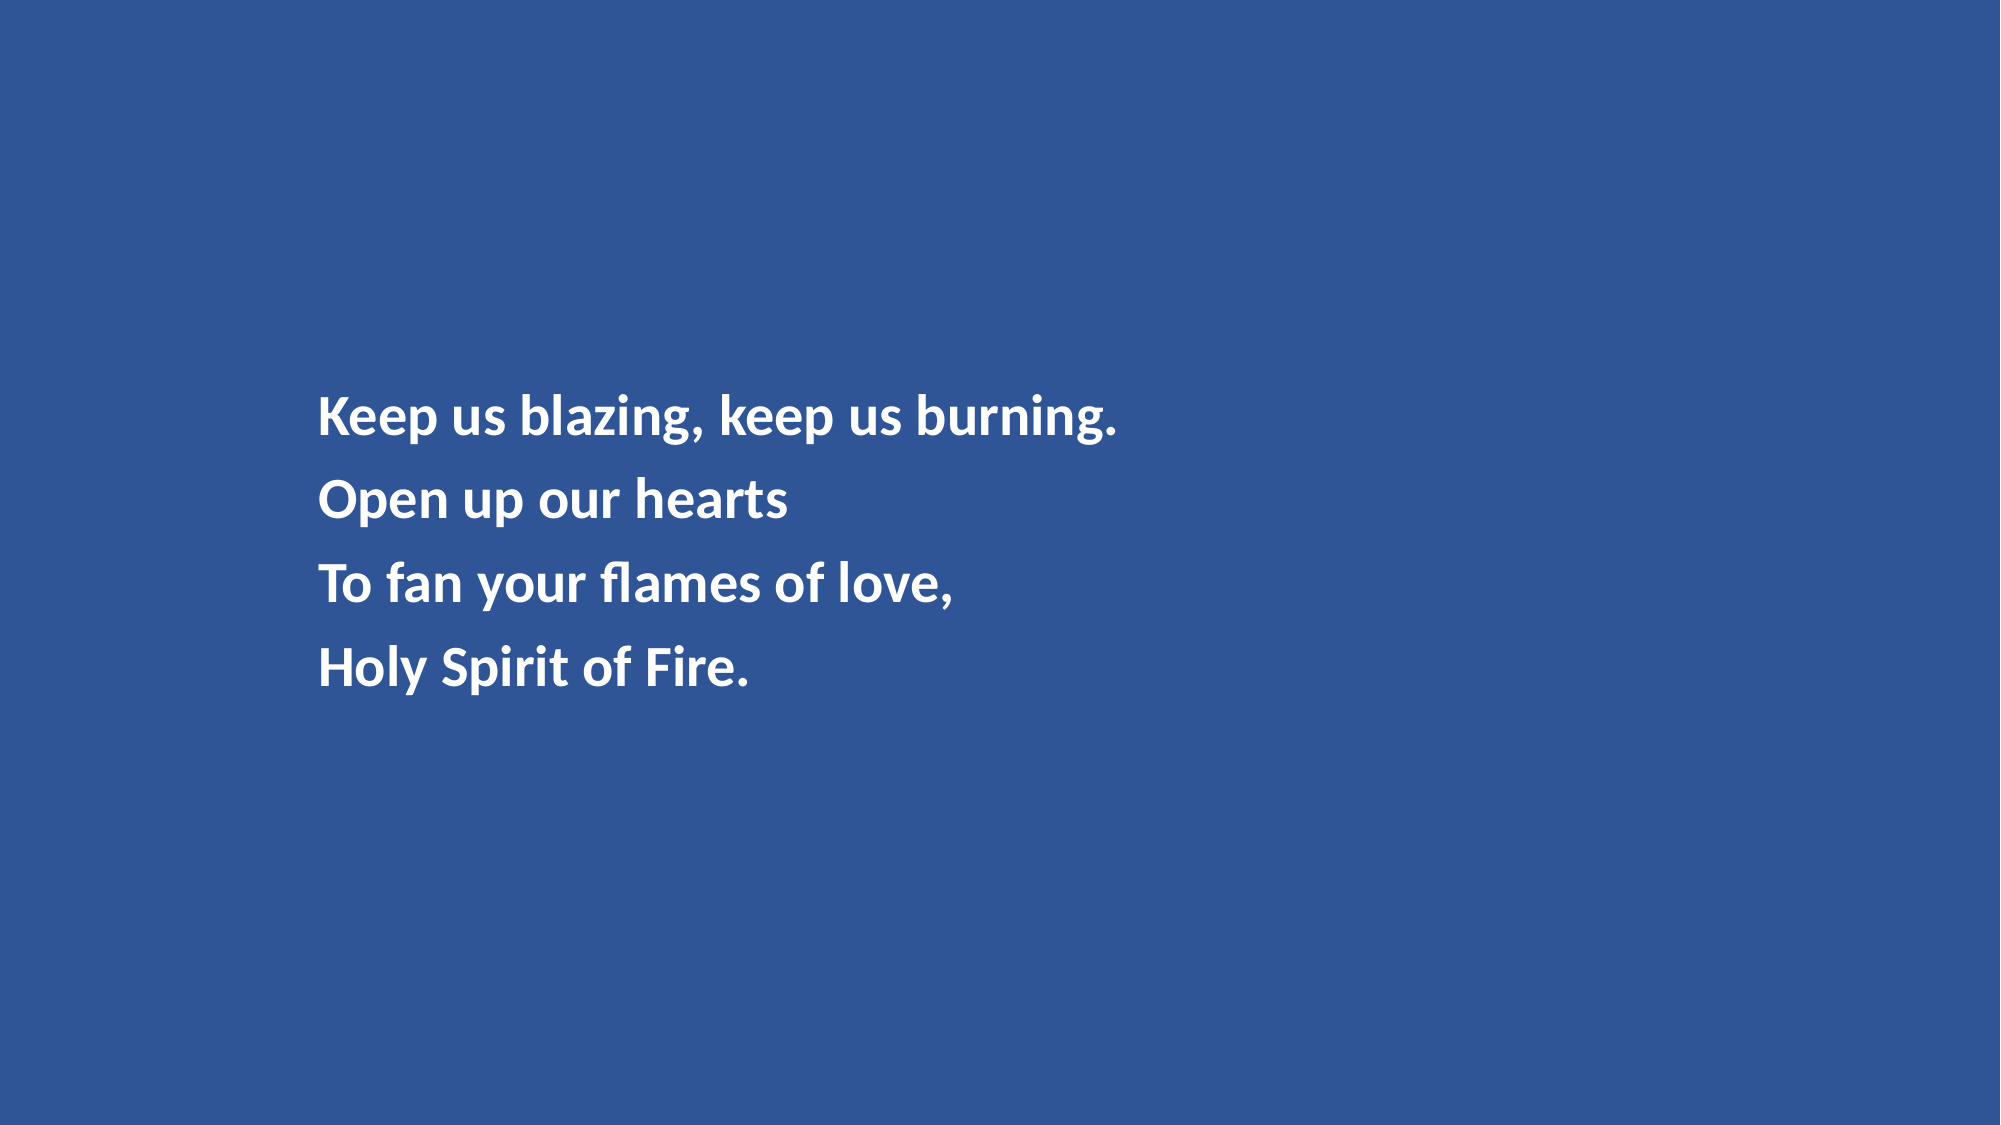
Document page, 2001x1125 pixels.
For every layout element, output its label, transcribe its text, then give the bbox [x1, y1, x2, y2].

list Keep us blazing, keep us burning. Open up our hearts To fan your flames of love, Holy Spirit of Fire. [303, 377, 1704, 748]
